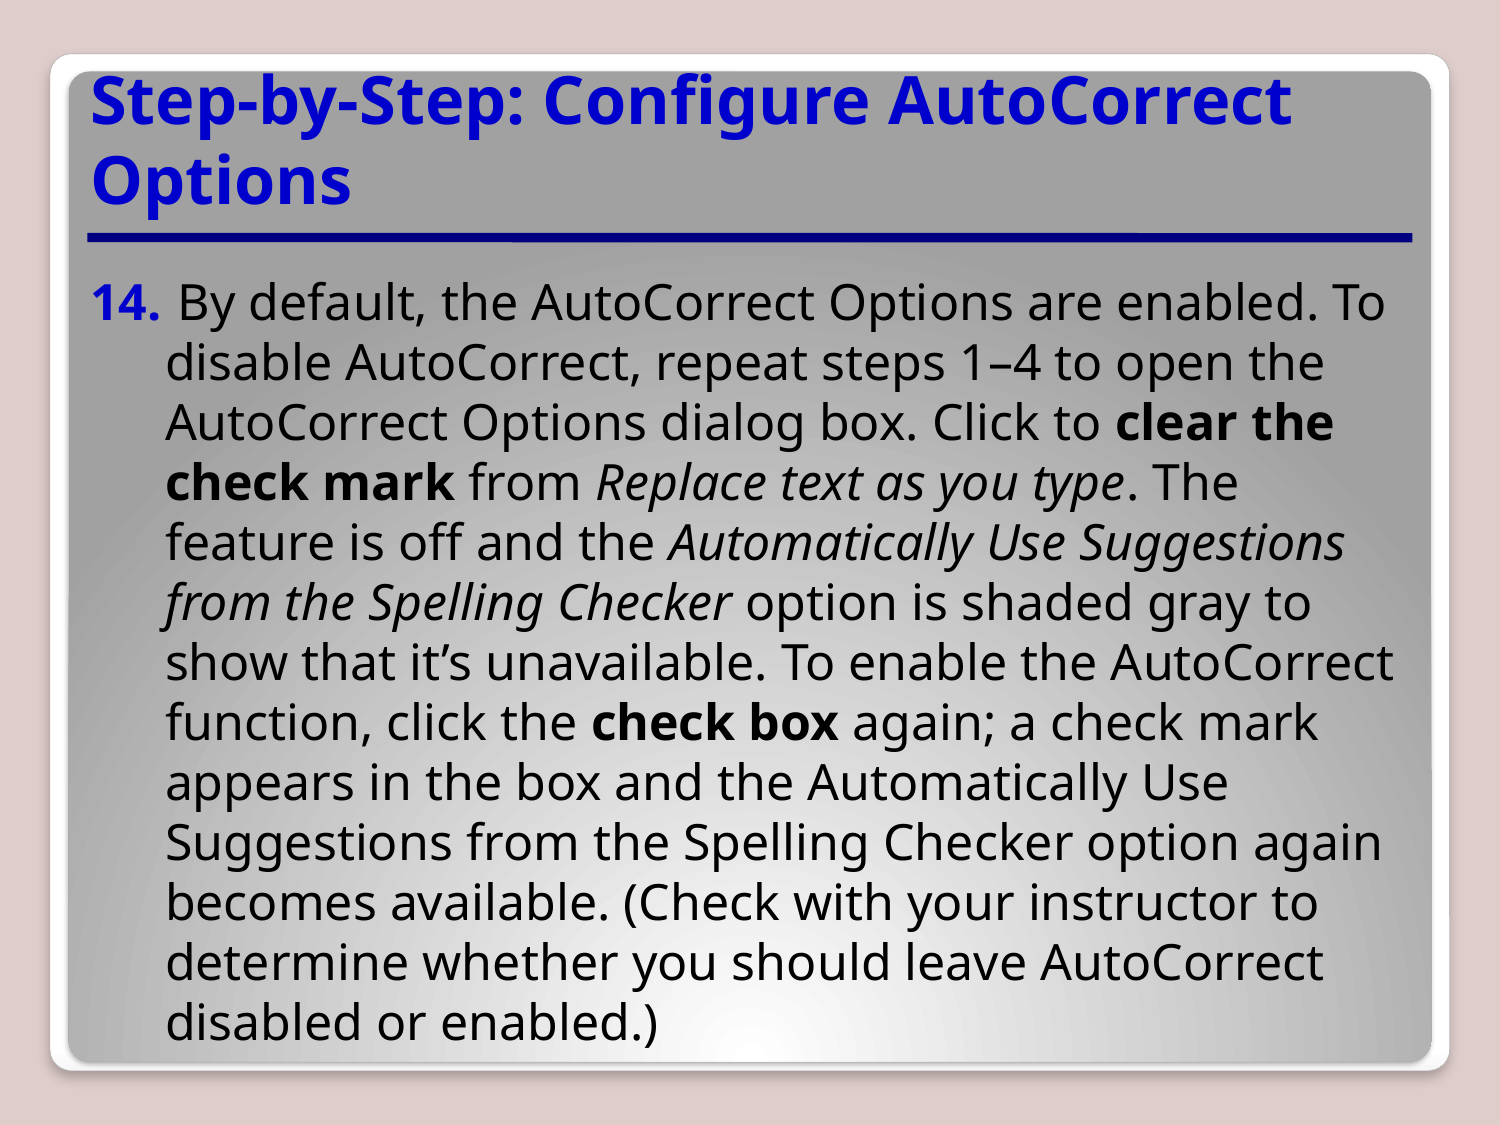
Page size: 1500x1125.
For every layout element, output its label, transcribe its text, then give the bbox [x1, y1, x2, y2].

title Step-by-Step: Configure AutoCorrect Options [74, 74, 1426, 226]
list By default, the AutoCorrect Options are enabled. To disable AutoCorrect, repeat steps 1–4 to open the AutoCorrect Options dialog box. Click to clear the check mark from Replace text as you type. The feature is off and the Automatically Use Suggestions from the Spelling Checker option is shaded gray to show that it’s unavailable. To enable the AutoCorrect function, click the check box again; a check mark appears in the box and the Automatically Use Suggestions from the Spelling Checker option again becomes available. (Check with your instructor to determine whether you should leave AutoCorrect disabled or enabled.) [74, 262, 1426, 1063]
